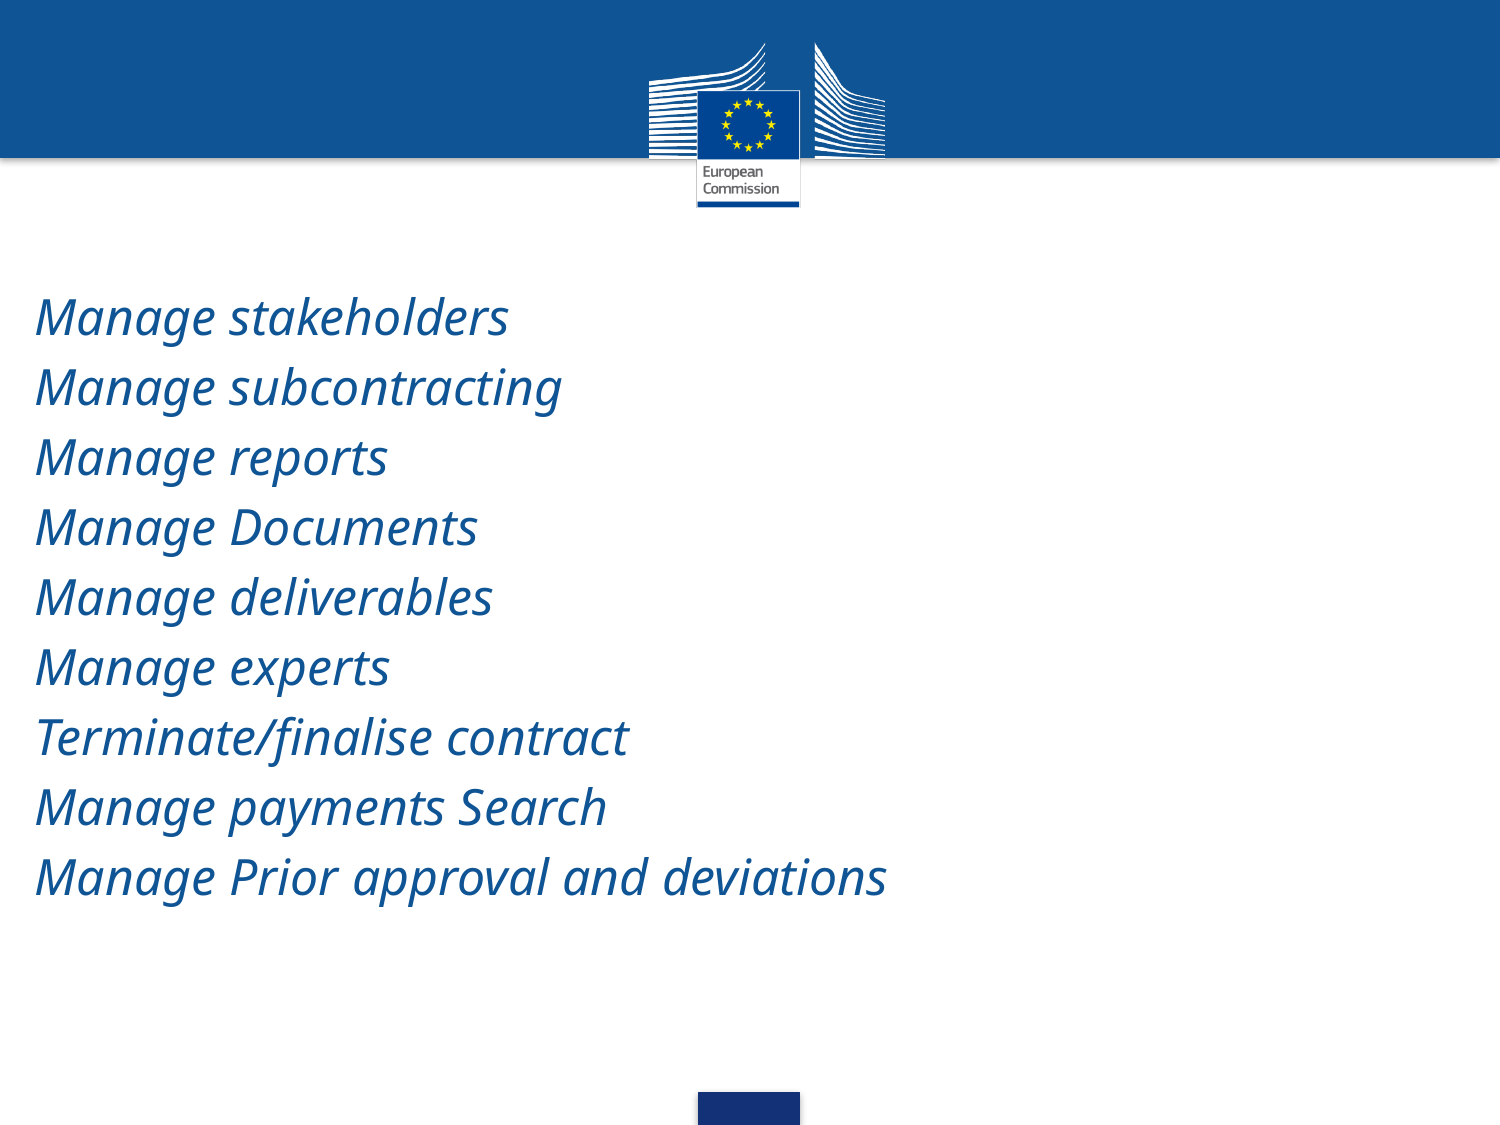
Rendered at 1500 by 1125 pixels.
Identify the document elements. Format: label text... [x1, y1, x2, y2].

picture [649, 42, 885, 208]
list Manage stakeholders Manage subcontracting Manage reports Manage Documents Manage deliverables Manage experts Terminate/finalise contract Manage payments Search Manage Prior approval and deviations [0, 208, 1500, 1125]
